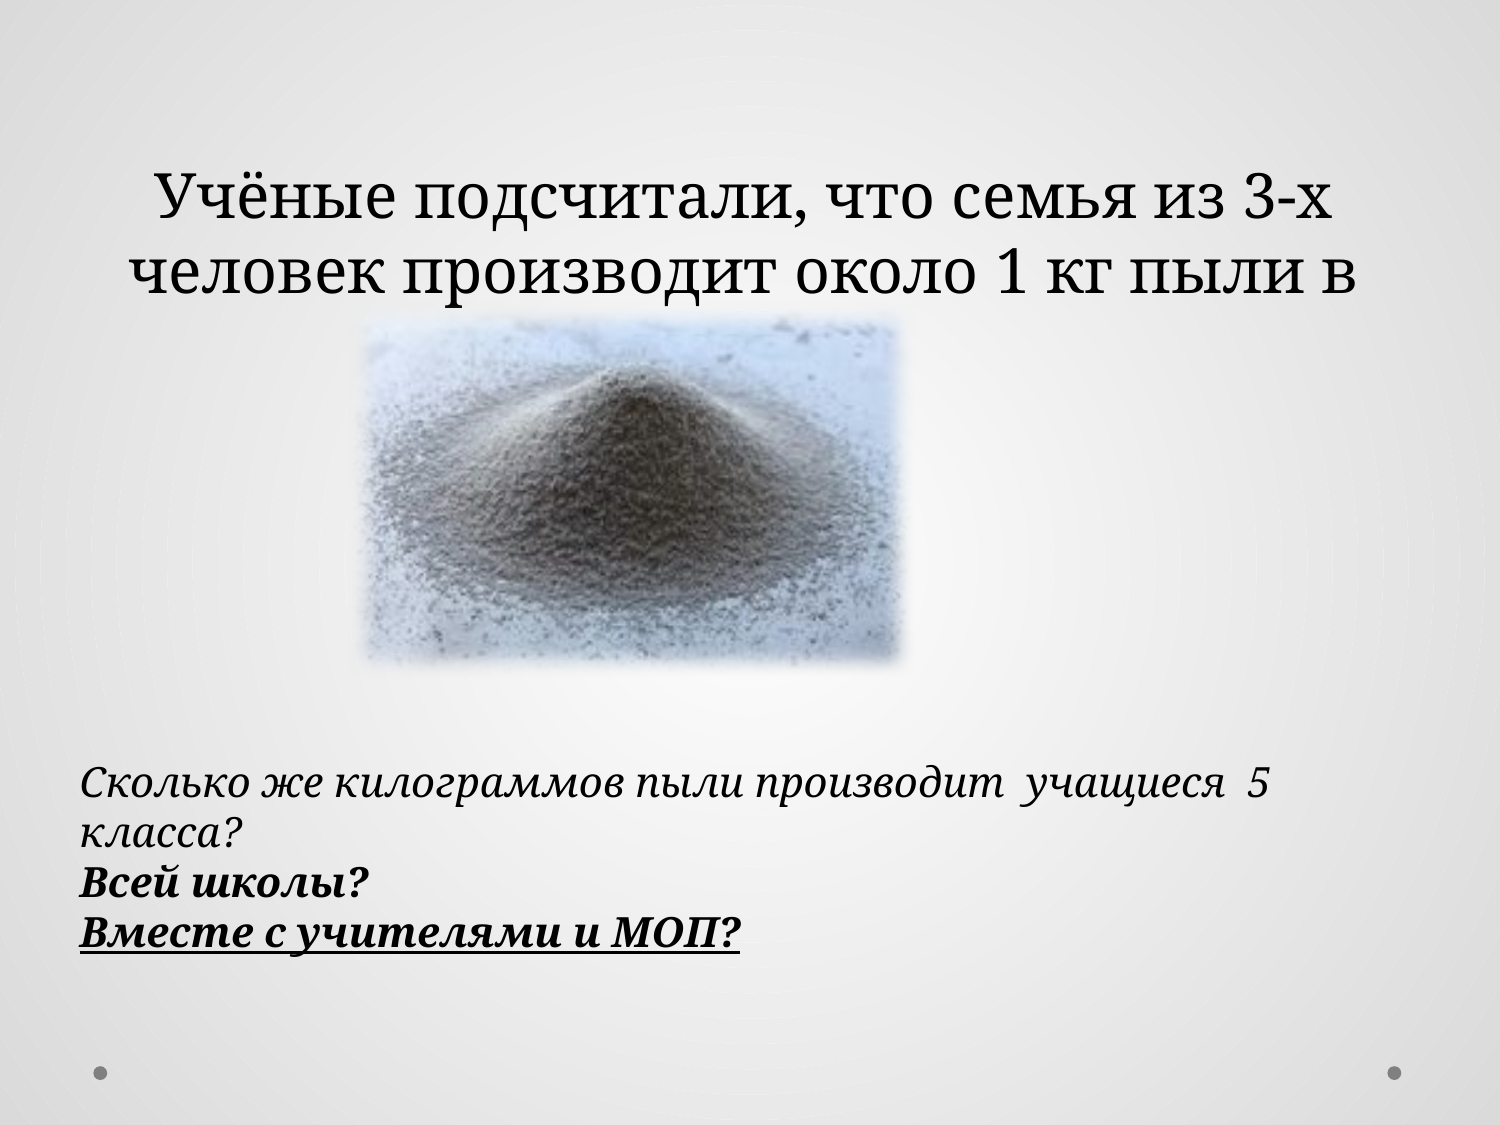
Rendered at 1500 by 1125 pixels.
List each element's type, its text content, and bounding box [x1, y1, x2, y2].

text_box Учёные подсчитали, что семья из 3-х человек производит около 1 кг пыли в месяц. Сколько же килограммов пыли производит учащиеся 5 класса? Всей школы? Вместе с учителями и МОП? [64, 148, 1424, 964]
picture [348, 302, 916, 678]
